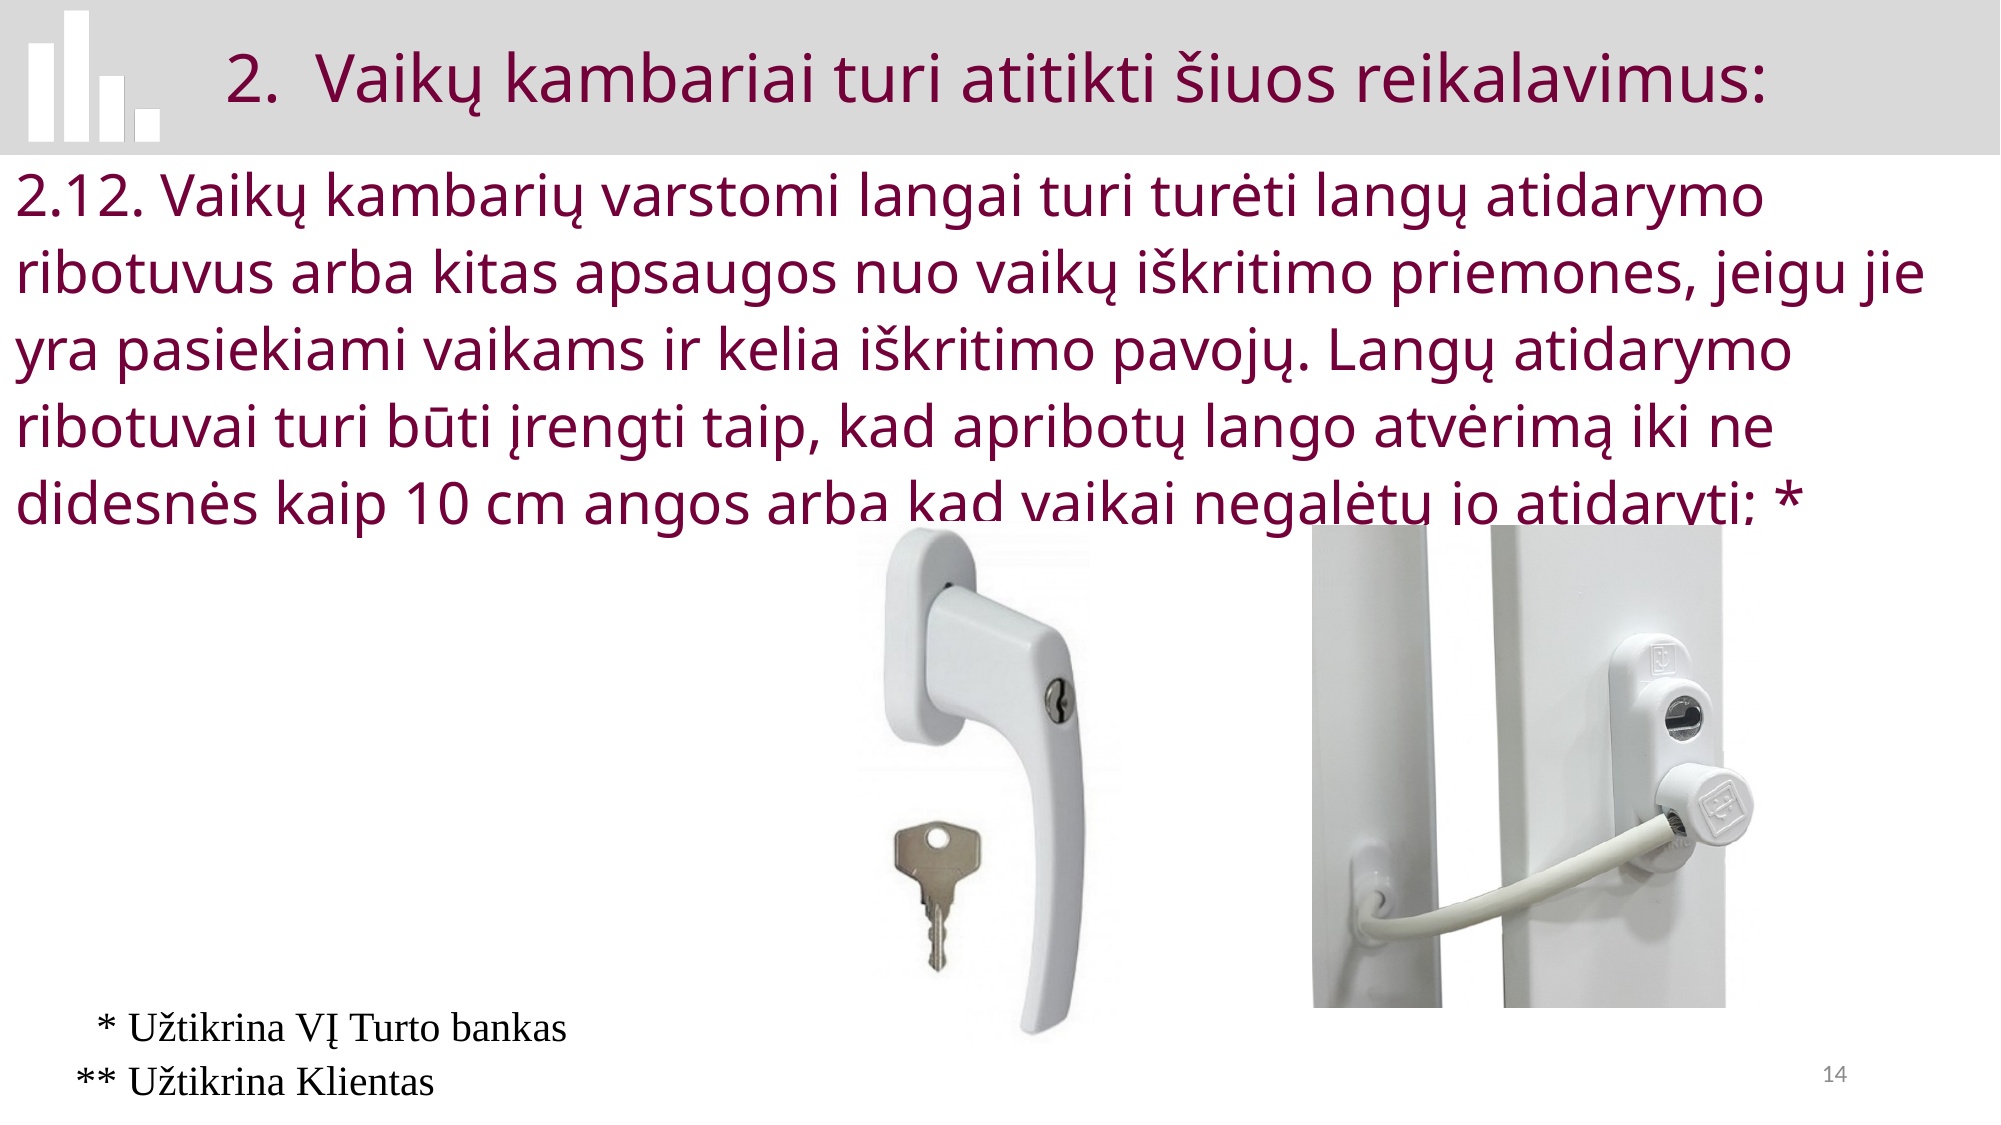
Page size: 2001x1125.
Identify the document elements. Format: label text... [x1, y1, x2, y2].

picture [857, 521, 1122, 1063]
slide_number 14 [1412, 1042, 1863, 1103]
picture [1312, 525, 1763, 1008]
picture [28, 10, 160, 142]
text_box 2. Vaikų kambariai turi atitikti šiuos reikalavimus: [210, 11, 1881, 123]
text_box [0, 0, 2000, 155]
text_box * Užtikrina VĮ Turto bankas ** Užtikrina Klientas [60, 989, 885, 1112]
text_box 2.12. Vaikų kambarių varstomi langai turi turėti langų atidarymo ribotuvus arba kitas apsaugos nuo vaikų iškritimo priemones, jeigu jie yra pasiekiami vaikams ir kelia iškritimo pavojų. Langų atidarymo ribotuvai turi būti įrengti taip, kad apribotų lango atvėrimą iki ne didesnės kaip 10 cm angos arba kad vaikai negalėtų jo atidaryti; * [0, 123, 1975, 544]
